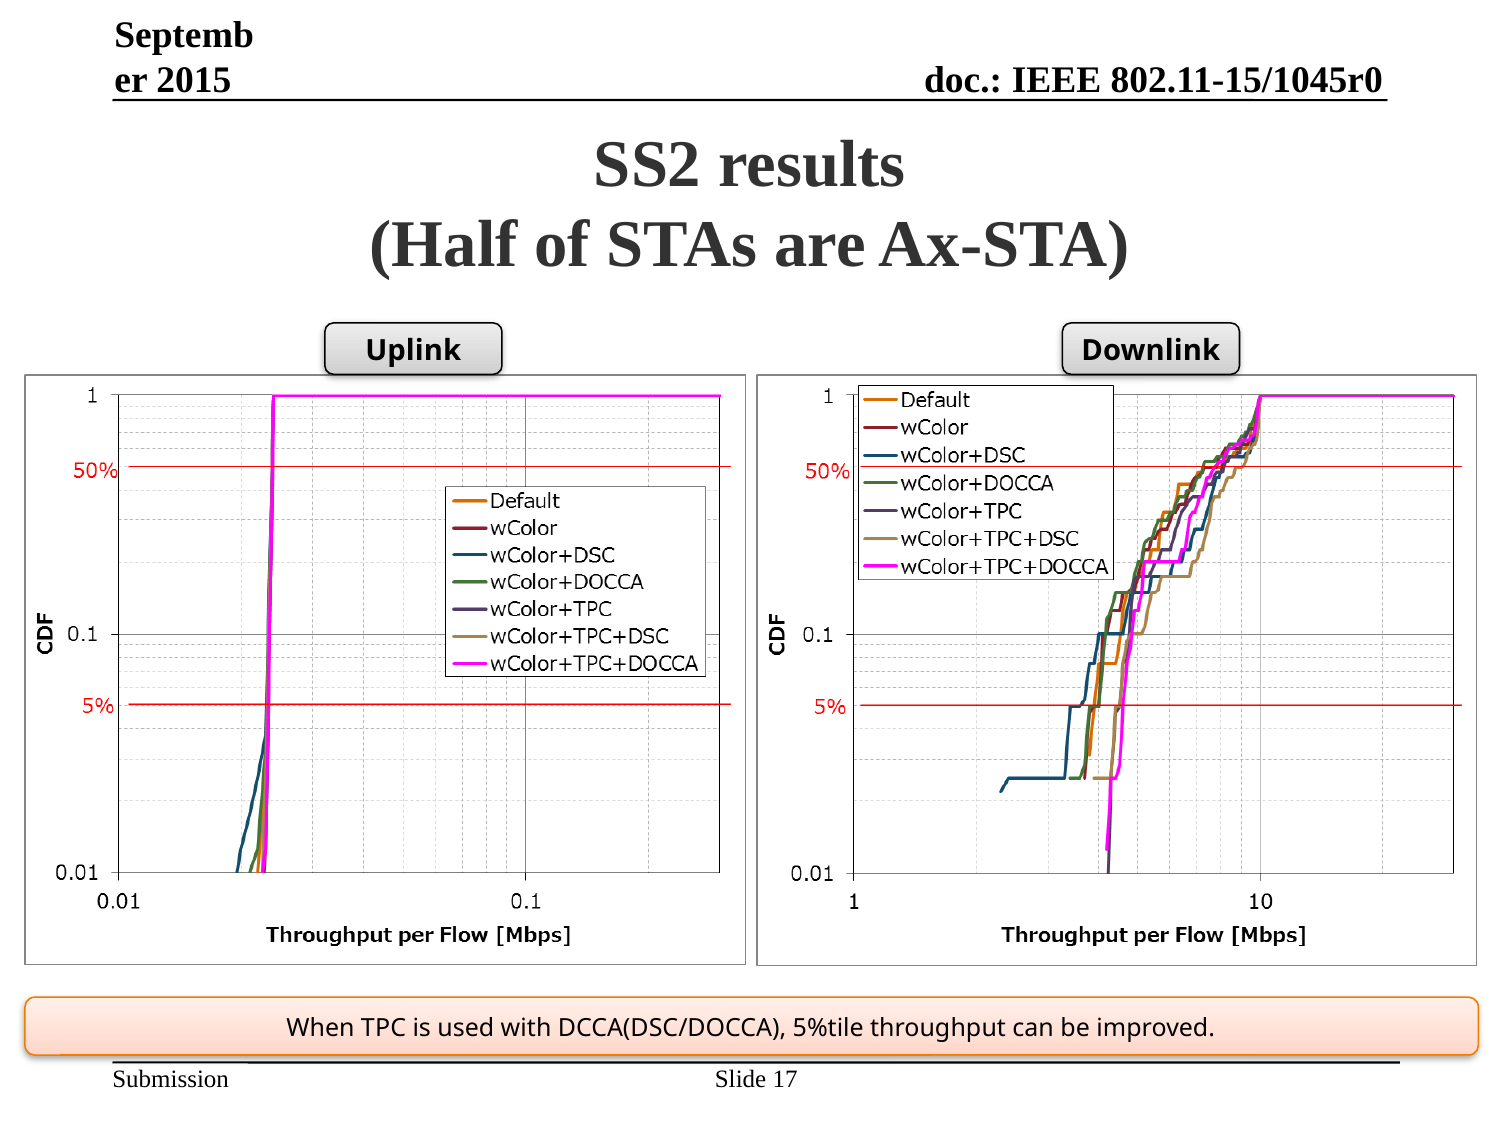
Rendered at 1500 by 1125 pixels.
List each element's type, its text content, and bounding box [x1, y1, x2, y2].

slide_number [114, 54, 270, 101]
text_box Downlink [1061, 322, 1241, 372]
picture [755, 374, 1478, 966]
title SS2 results (Half of STAs are Ax-STA) [112, 112, 1388, 288]
slide_number Slide 17 [712, 1064, 800, 1093]
text_box When TPC is used with DCCA(DSC/DOCCA), 5%tile throughput can be improved. [24, 996, 1480, 1056]
picture [24, 374, 747, 965]
text_box Uplink [324, 322, 503, 372]
